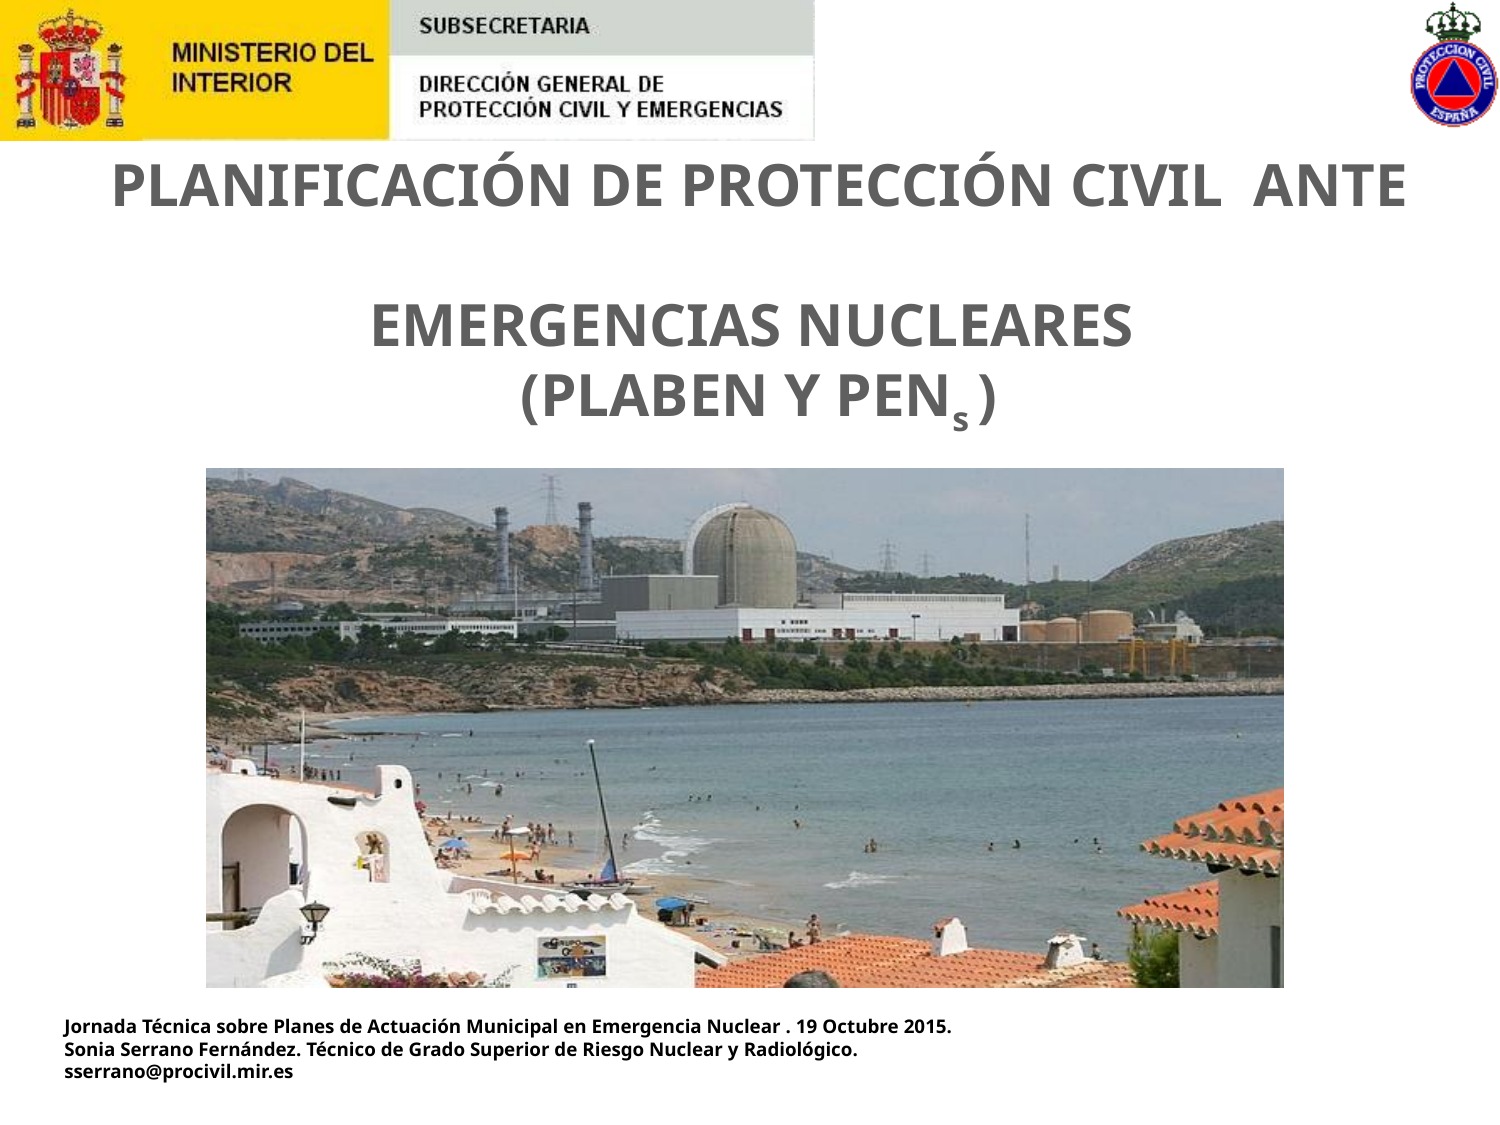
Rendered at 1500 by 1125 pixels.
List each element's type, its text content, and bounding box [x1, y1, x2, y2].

picture [1408, 0, 1500, 132]
text_box Jornada Técnica sobre Planes de Actuación Municipal en Emergencia Nuclear . 19 Octubre 2015. Sonia Serrano Fernández. Técnico de Grado Superior de Riesgo Nuclear y Radiológico. sserrano@procivil.mir.es [49, 1007, 977, 1091]
picture [0, 0, 815, 141]
picture [206, 468, 1285, 988]
title PLANIFICACIÓN DE PROTECCIÓN CIVIL ANTE EMERGENCIAS NUCLEARES (PLABEN Y PENs ) [88, 140, 1430, 446]
